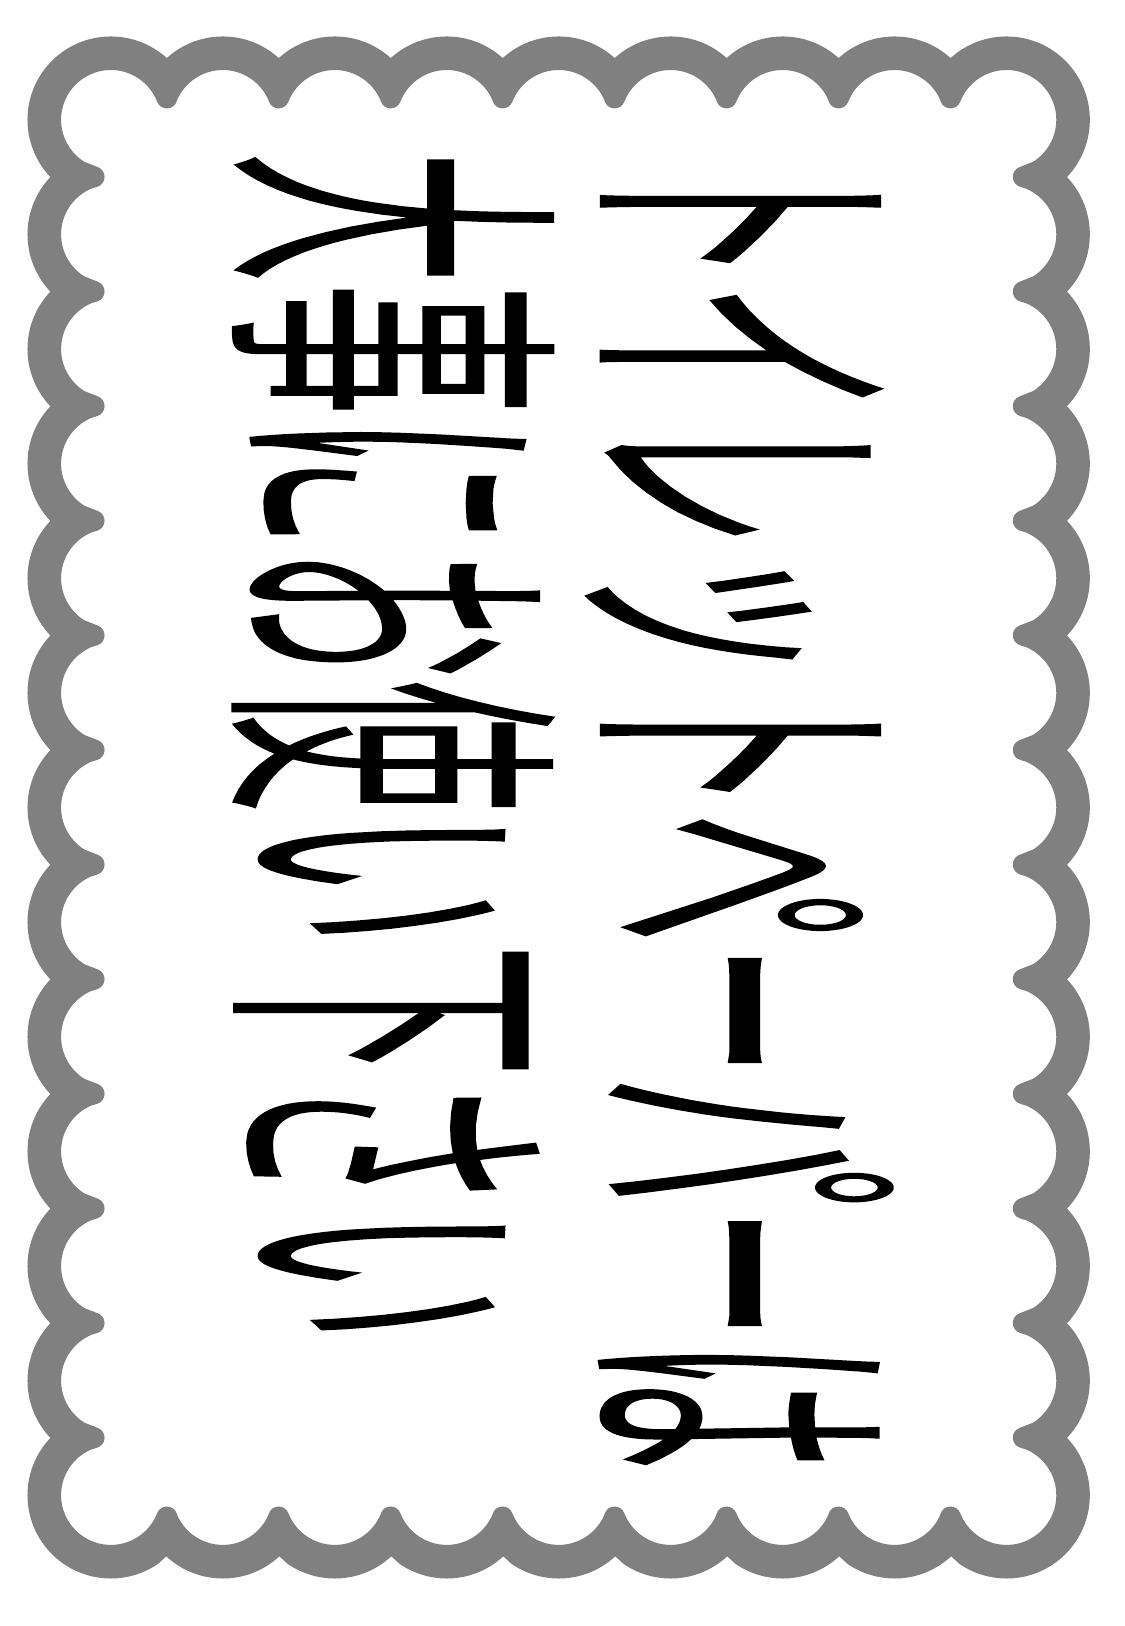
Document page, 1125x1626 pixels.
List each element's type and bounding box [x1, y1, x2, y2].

text_box [35, 44, 1082, 1571]
